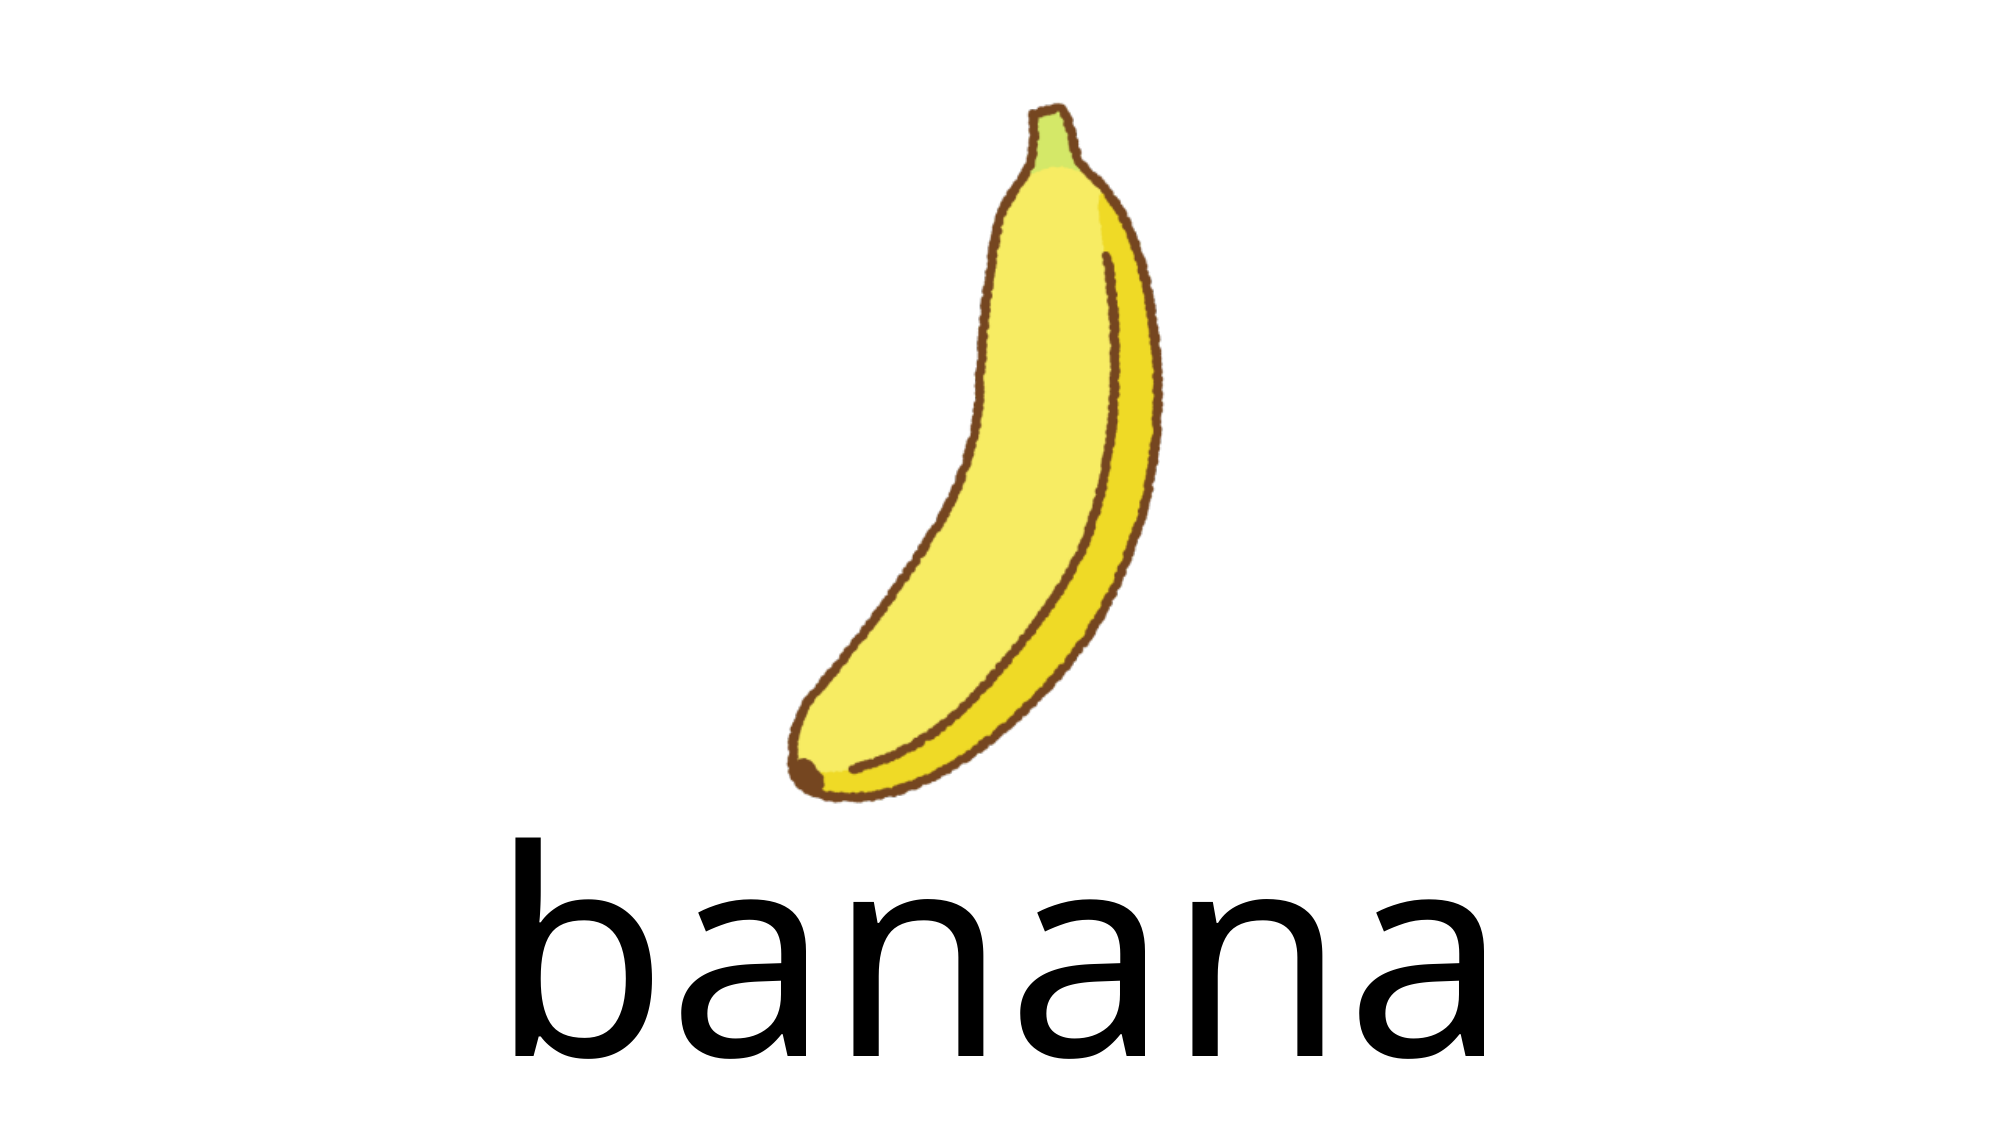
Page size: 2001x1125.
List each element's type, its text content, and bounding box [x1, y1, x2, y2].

picture [569, 47, 1382, 860]
text_box banana [476, 761, 1523, 1122]
